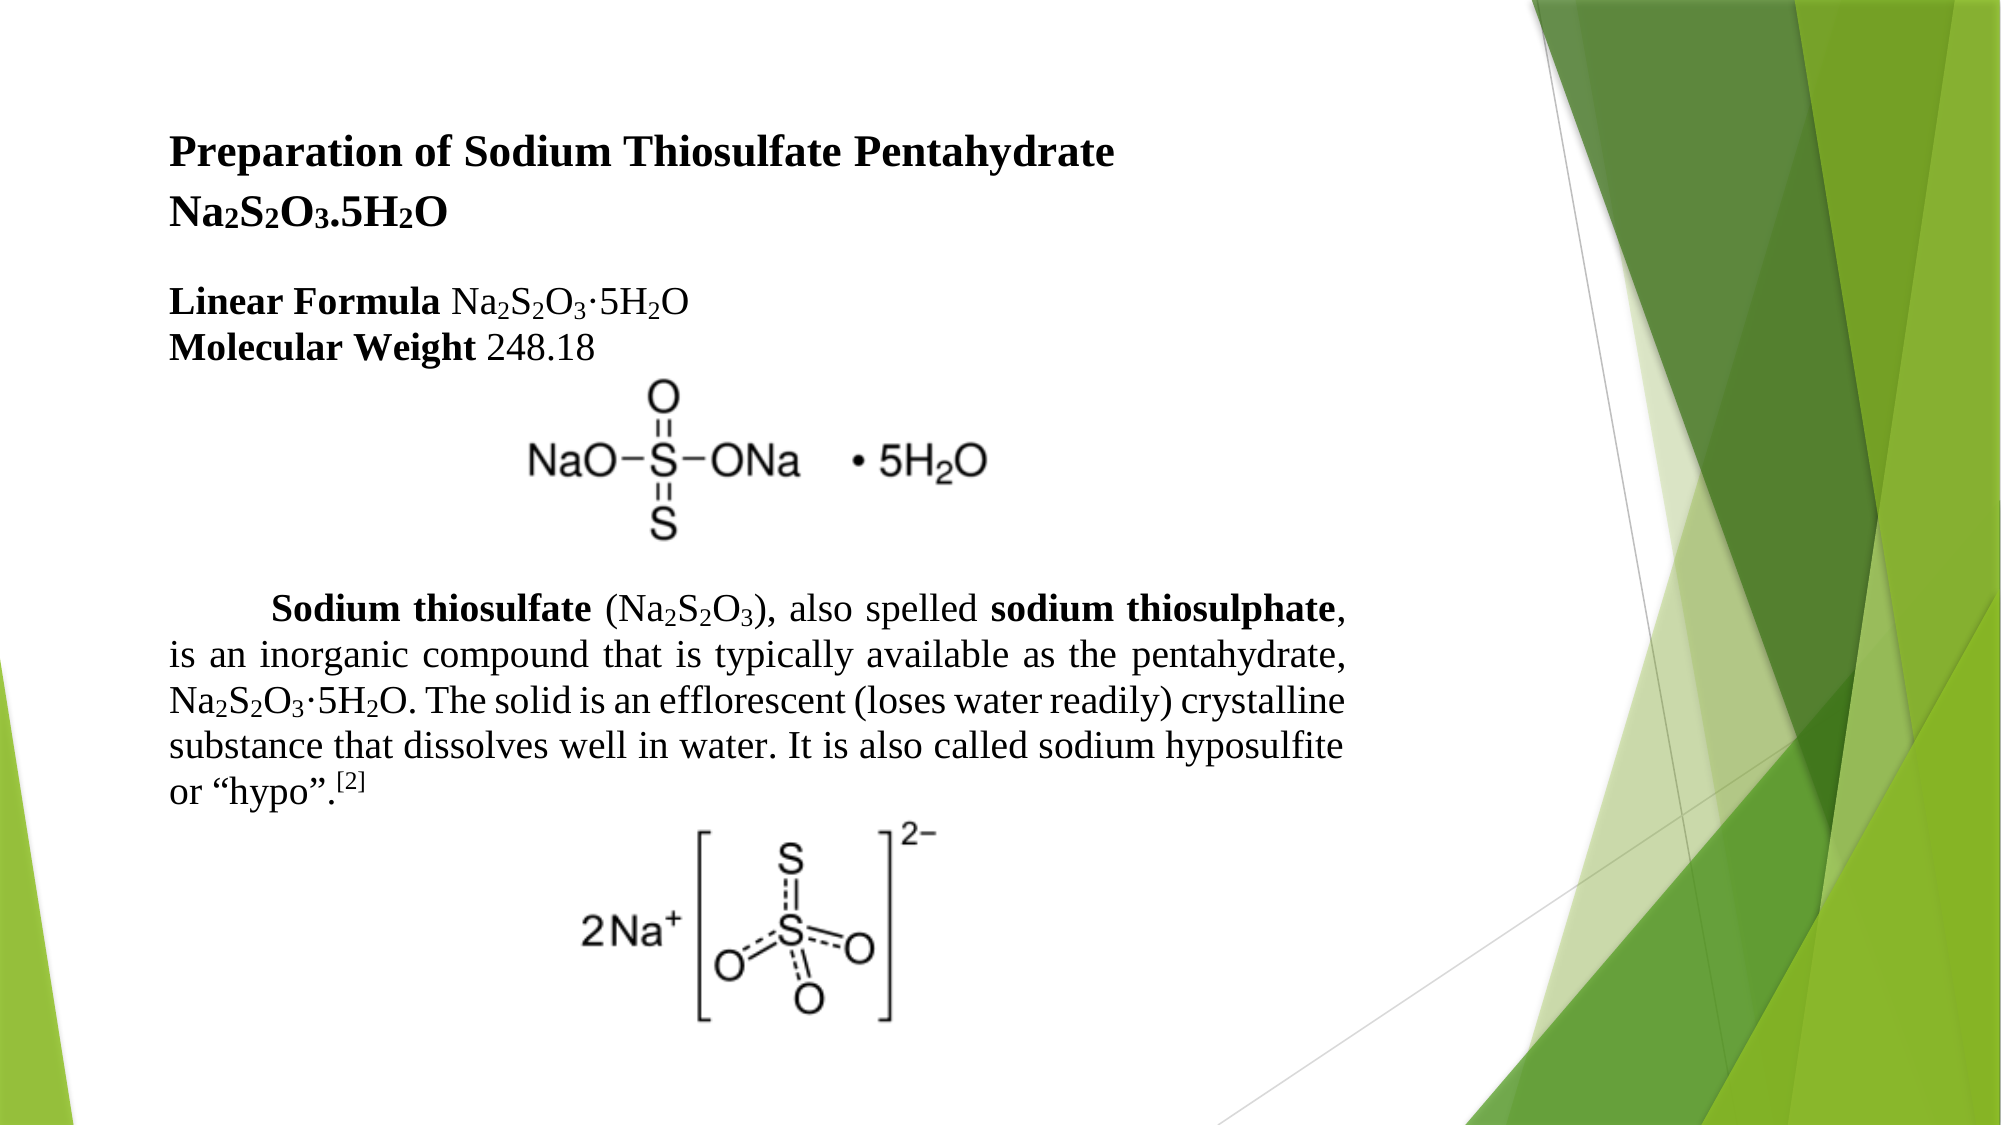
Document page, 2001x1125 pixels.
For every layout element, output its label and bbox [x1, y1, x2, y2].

picture [168, 89, 1347, 1040]
